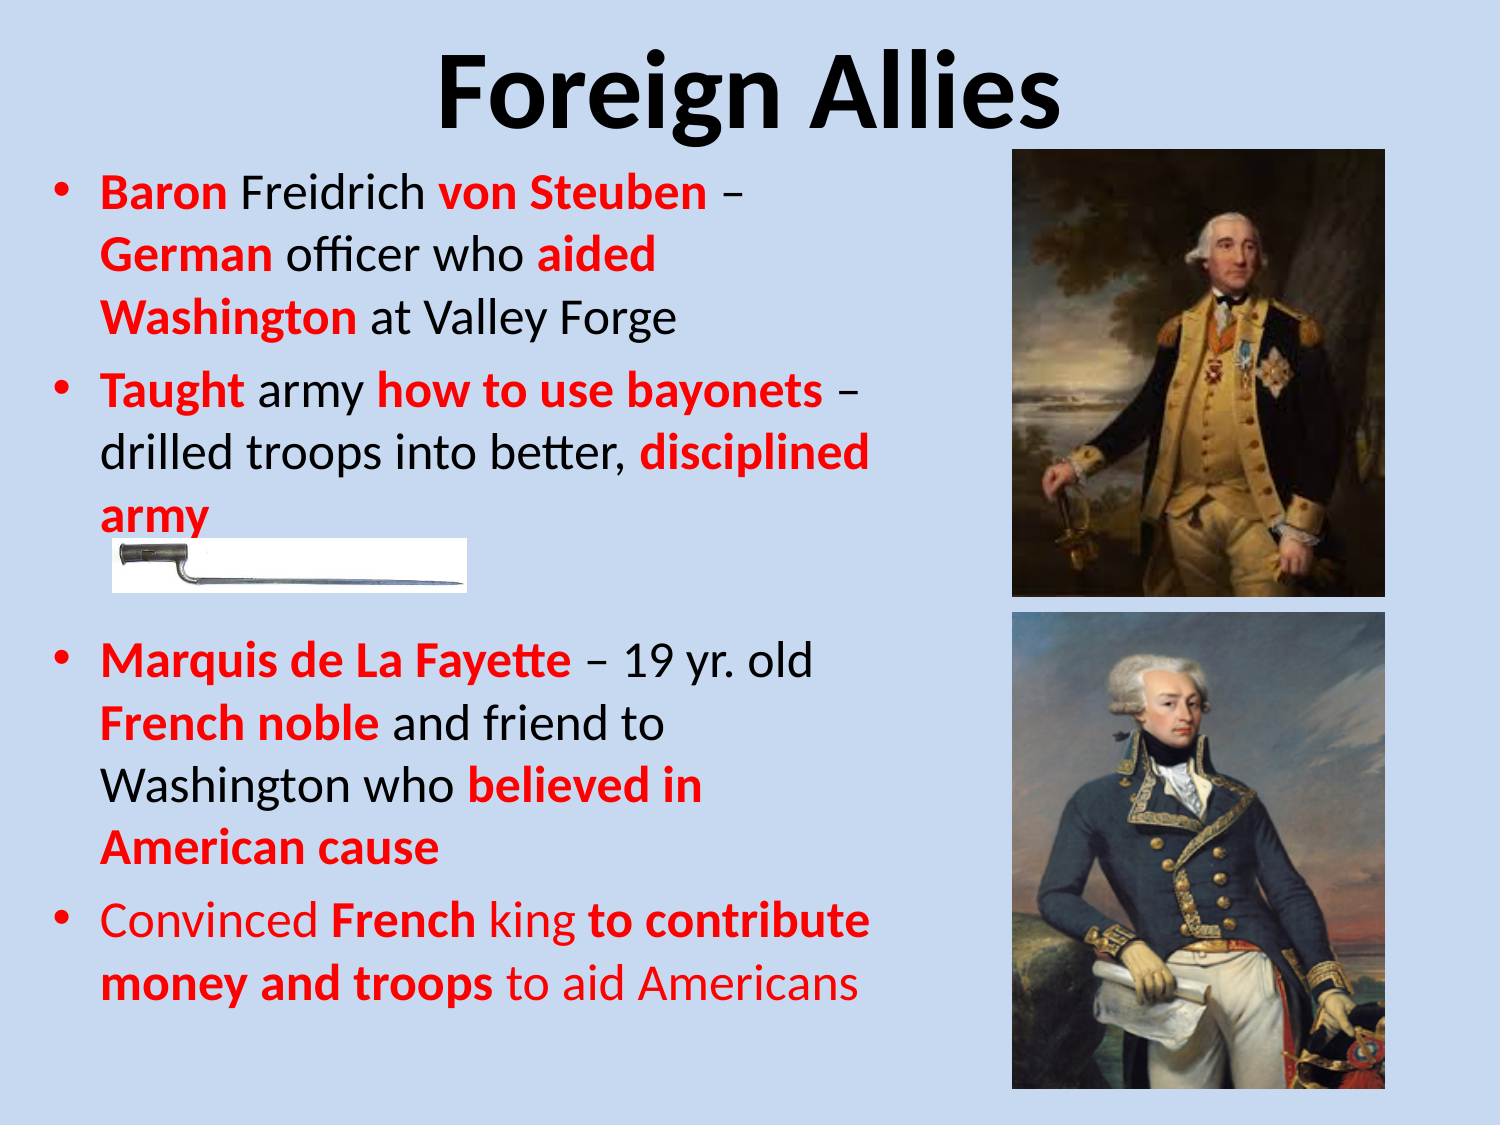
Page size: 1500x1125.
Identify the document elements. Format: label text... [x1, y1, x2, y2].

picture [1012, 612, 1385, 1090]
title Foreign Allies [75, 4, 1425, 163]
picture [1012, 149, 1385, 597]
list Baron Freidrich von Steuben – German officer who aided Washington at Valley Forge Taught army how to use bayonets – drilled troops into better, disciplined army Marquis de La Fayette – 19 yr. old French noble and friend to Washington who believed in American cause Convinced French king to contribute money and troops to aid Americans [37, 149, 888, 1075]
picture [112, 538, 467, 594]
